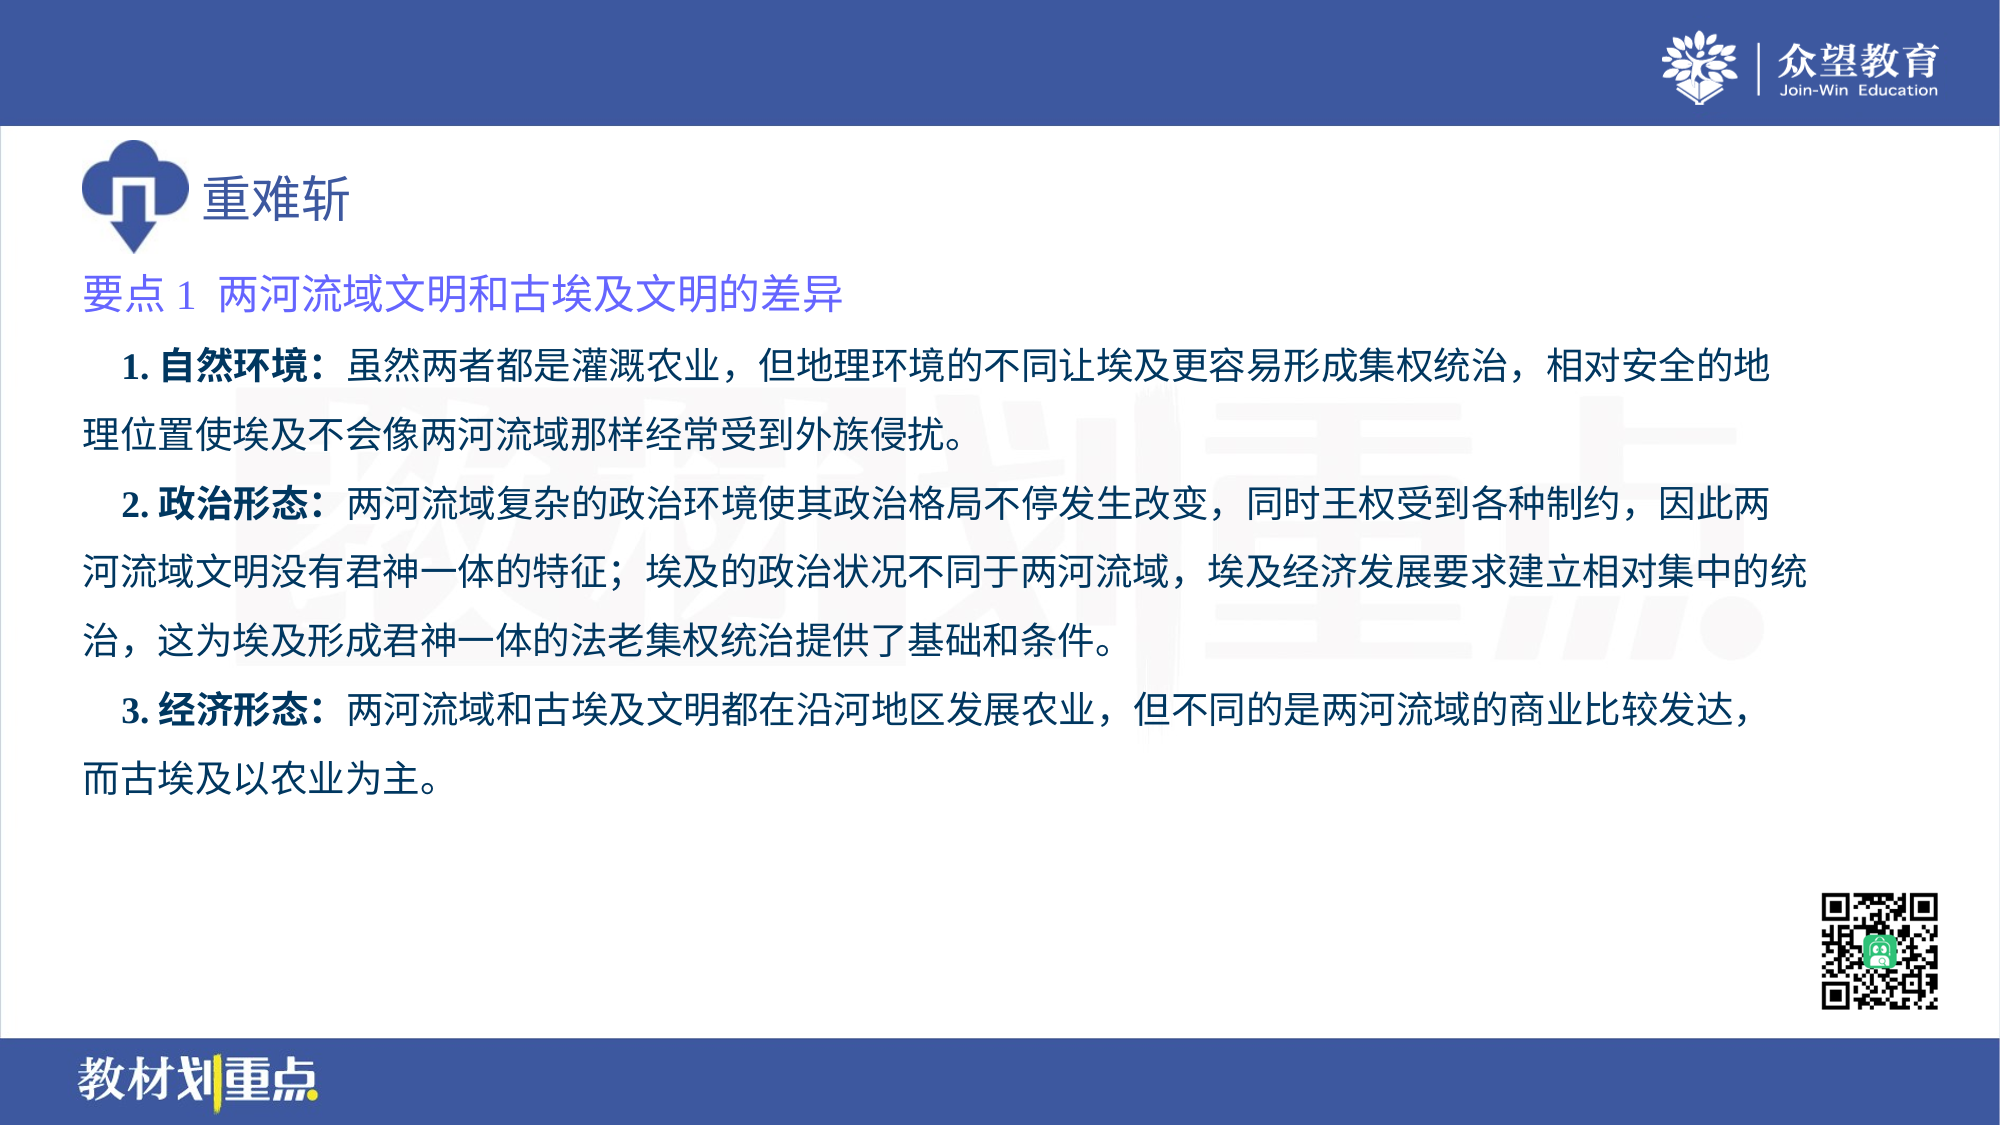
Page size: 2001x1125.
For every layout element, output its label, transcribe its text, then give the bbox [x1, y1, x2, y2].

picture [0, 0, 2000, 1125]
text_box 1.自然环境：虽然两者都是灌溉农业，但地理环境的不同让埃及更容易形成集权统治，相对安全的地 理位置使埃及不会像两河流域那样经常受到外族侵扰。 2.政治形态：两河流域复杂的政治环境使其政治格局不停发生改变，同时王权受到各种制约，因此两 河流域文明没有君神一体的特征；埃及的政治状况不同于两河流域，埃及经济发展要求建立相对集中的统 治，这为埃及形成君神一体的法老集权统治提供了基础和条件。 3.经济形态：两河流域和古埃及文明都在沿河地区发展农业，但不同的是两河流域的商业比较发达， 而古埃及以农业为主。#3 [82, 318, 1817, 789]
text_box 要点1 两河流域文明和古埃及文明的差异 [82, 247, 1817, 318]
